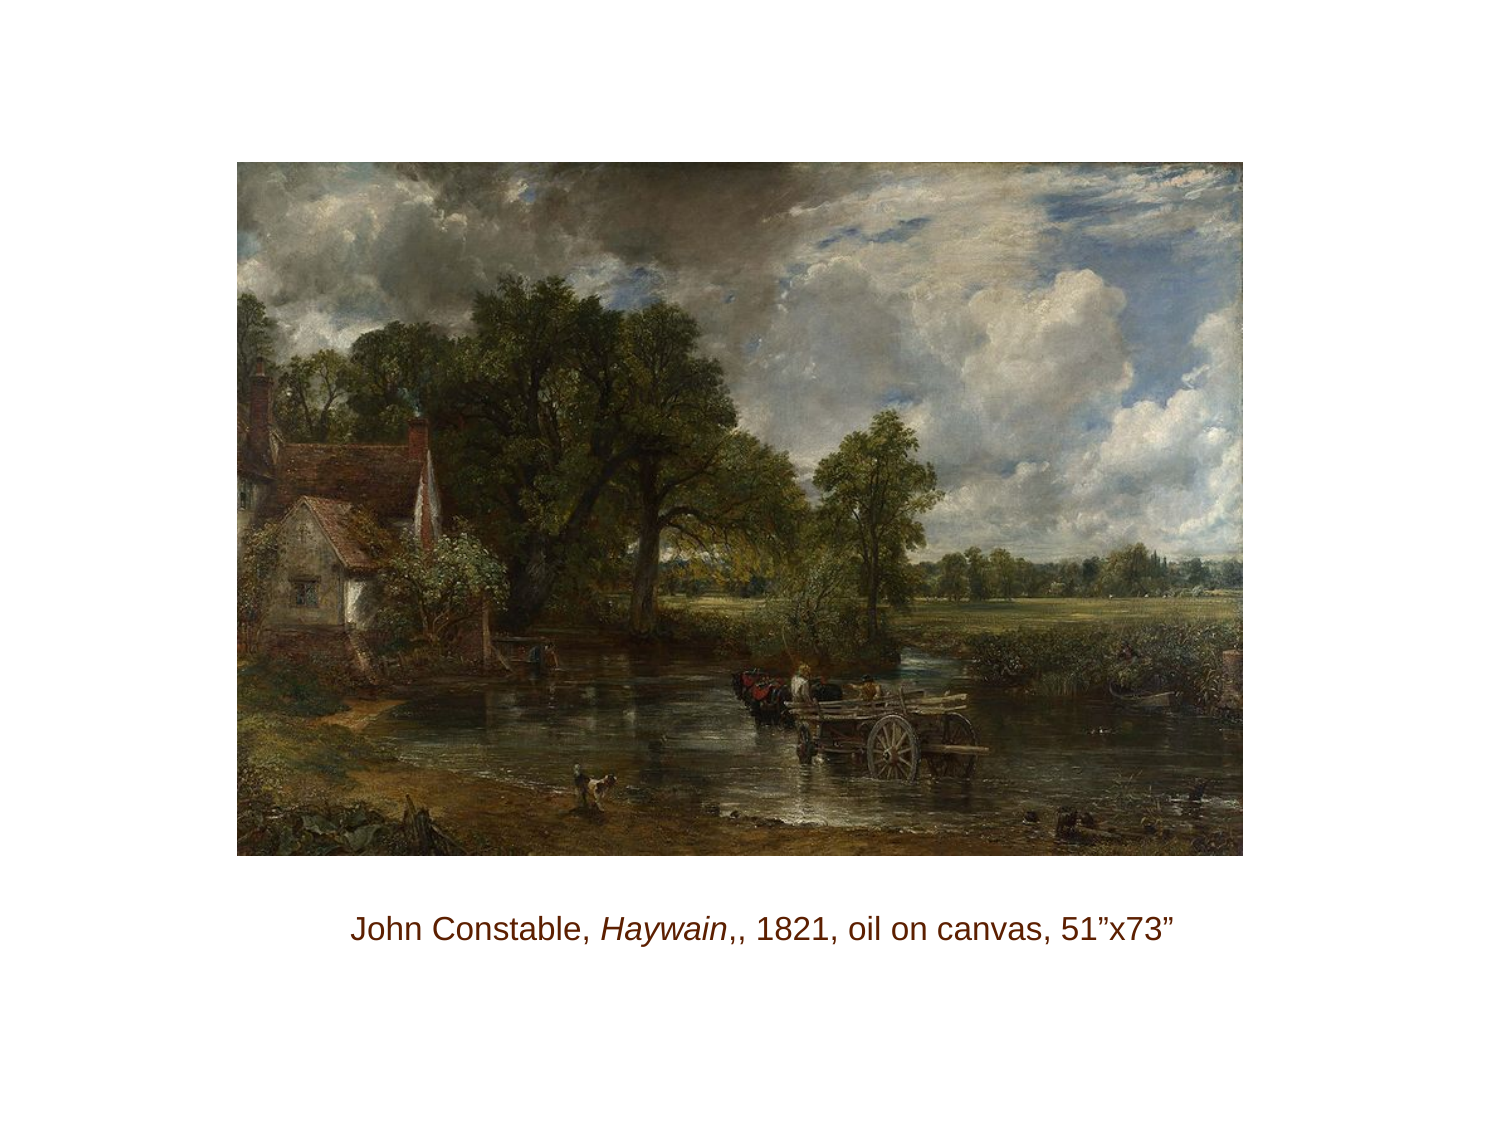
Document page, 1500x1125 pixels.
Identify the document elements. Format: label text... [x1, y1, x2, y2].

picture [237, 162, 1243, 857]
text_box John Constable, Haywain,, 1821, oil on canvas, 51”x73” [75, 899, 1450, 955]
